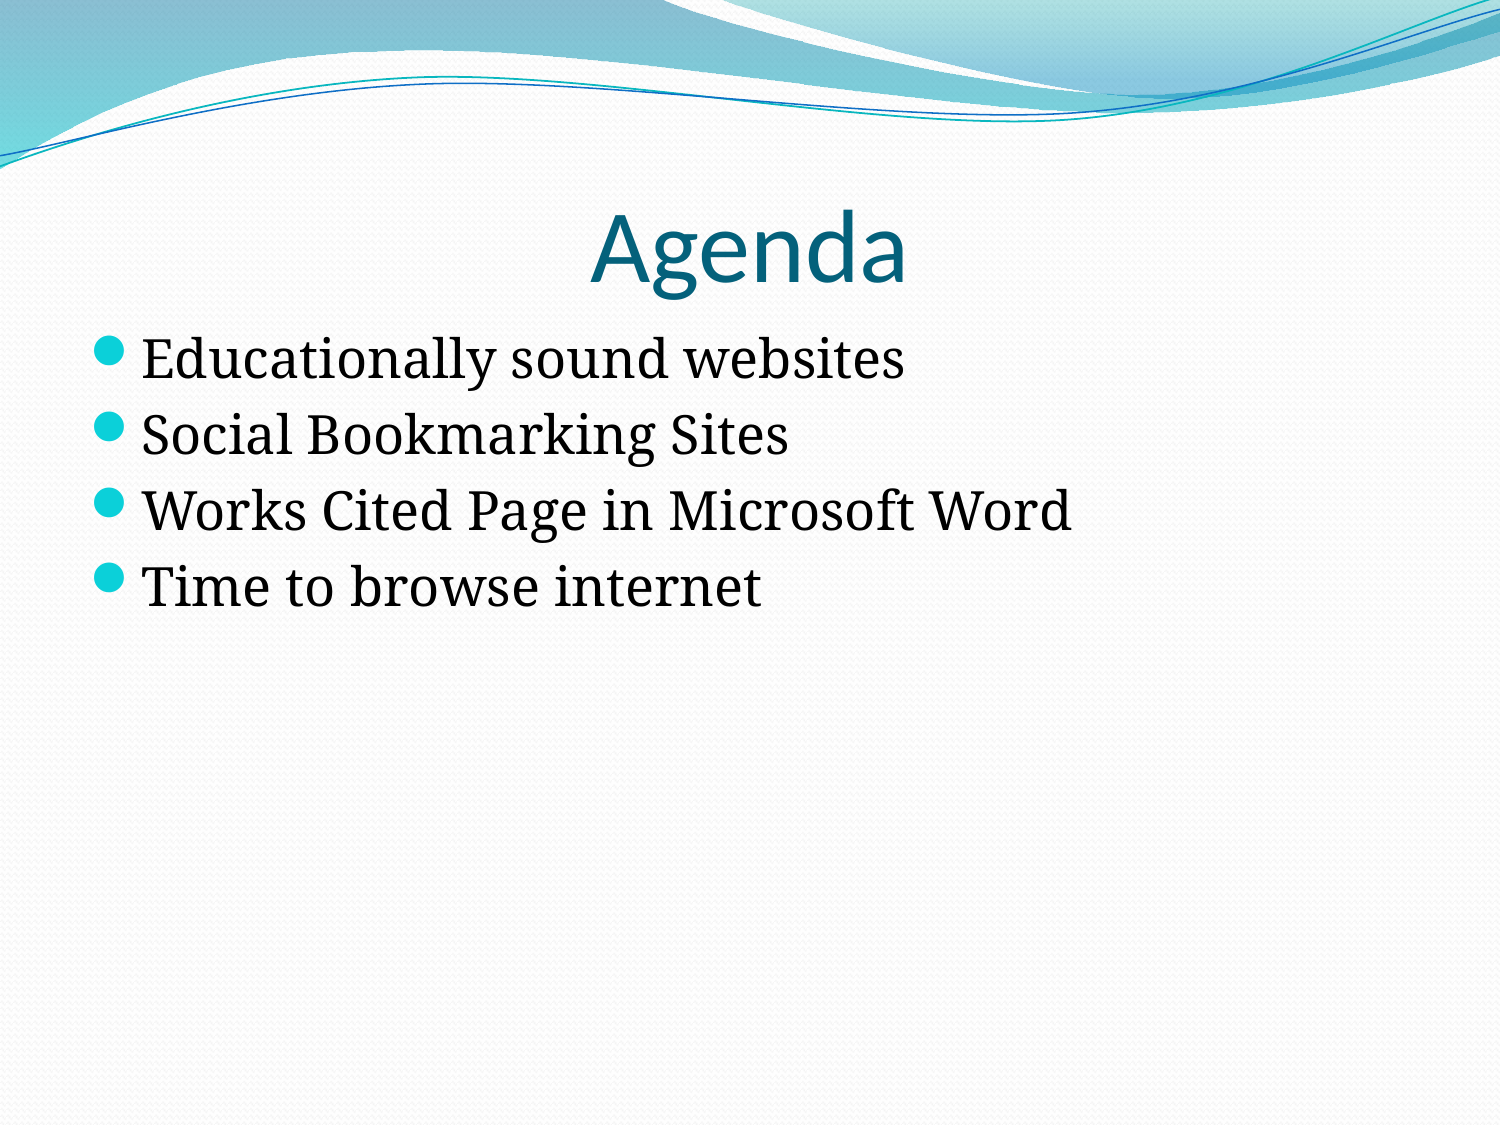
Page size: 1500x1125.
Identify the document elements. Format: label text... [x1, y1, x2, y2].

list Educationally sound websites Social Bookmarking Sites Works Cited Page in Microsoft Word Time to browse internet [75, 317, 1425, 1038]
title Agenda [75, 115, 1425, 303]
